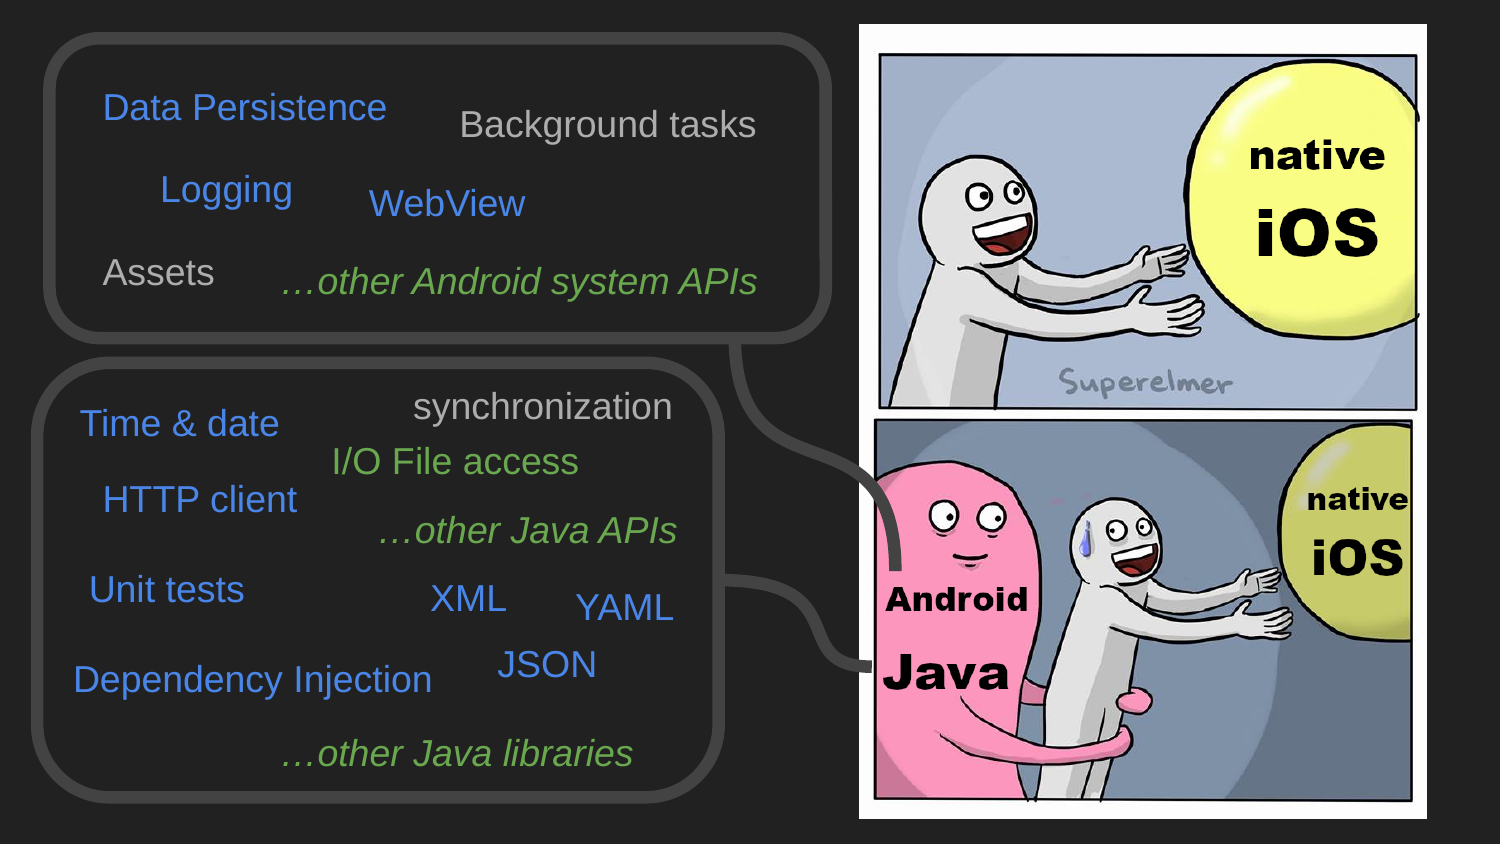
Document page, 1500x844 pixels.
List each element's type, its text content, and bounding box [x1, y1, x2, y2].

text_box synchronization [398, 366, 700, 442]
text_box YAML [559, 567, 693, 643]
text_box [718, 579, 873, 667]
picture [858, 24, 1427, 819]
text_box JSON [482, 625, 616, 701]
text_box I/O File access [316, 421, 618, 497]
text_box Unit tests [73, 549, 279, 625]
text_box HTTP client [87, 459, 328, 535]
text_box Time & date [64, 383, 305, 459]
text_box [49, 38, 826, 339]
text_box …other Java APIs [362, 490, 713, 566]
text_box …other Java libraries [265, 713, 705, 789]
text_box XML [415, 566, 534, 634]
text_box Dependency Injection [58, 639, 458, 715]
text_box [696, 372, 934, 534]
text_box …other Android system APIs [265, 242, 810, 318]
text_box [37, 362, 719, 798]
text_box WebView [353, 163, 581, 239]
text_box Data Persistence [87, 67, 415, 143]
text_box Assets [87, 232, 266, 308]
text_box Background tasks [444, 85, 809, 161]
text_box Logging [145, 150, 323, 226]
